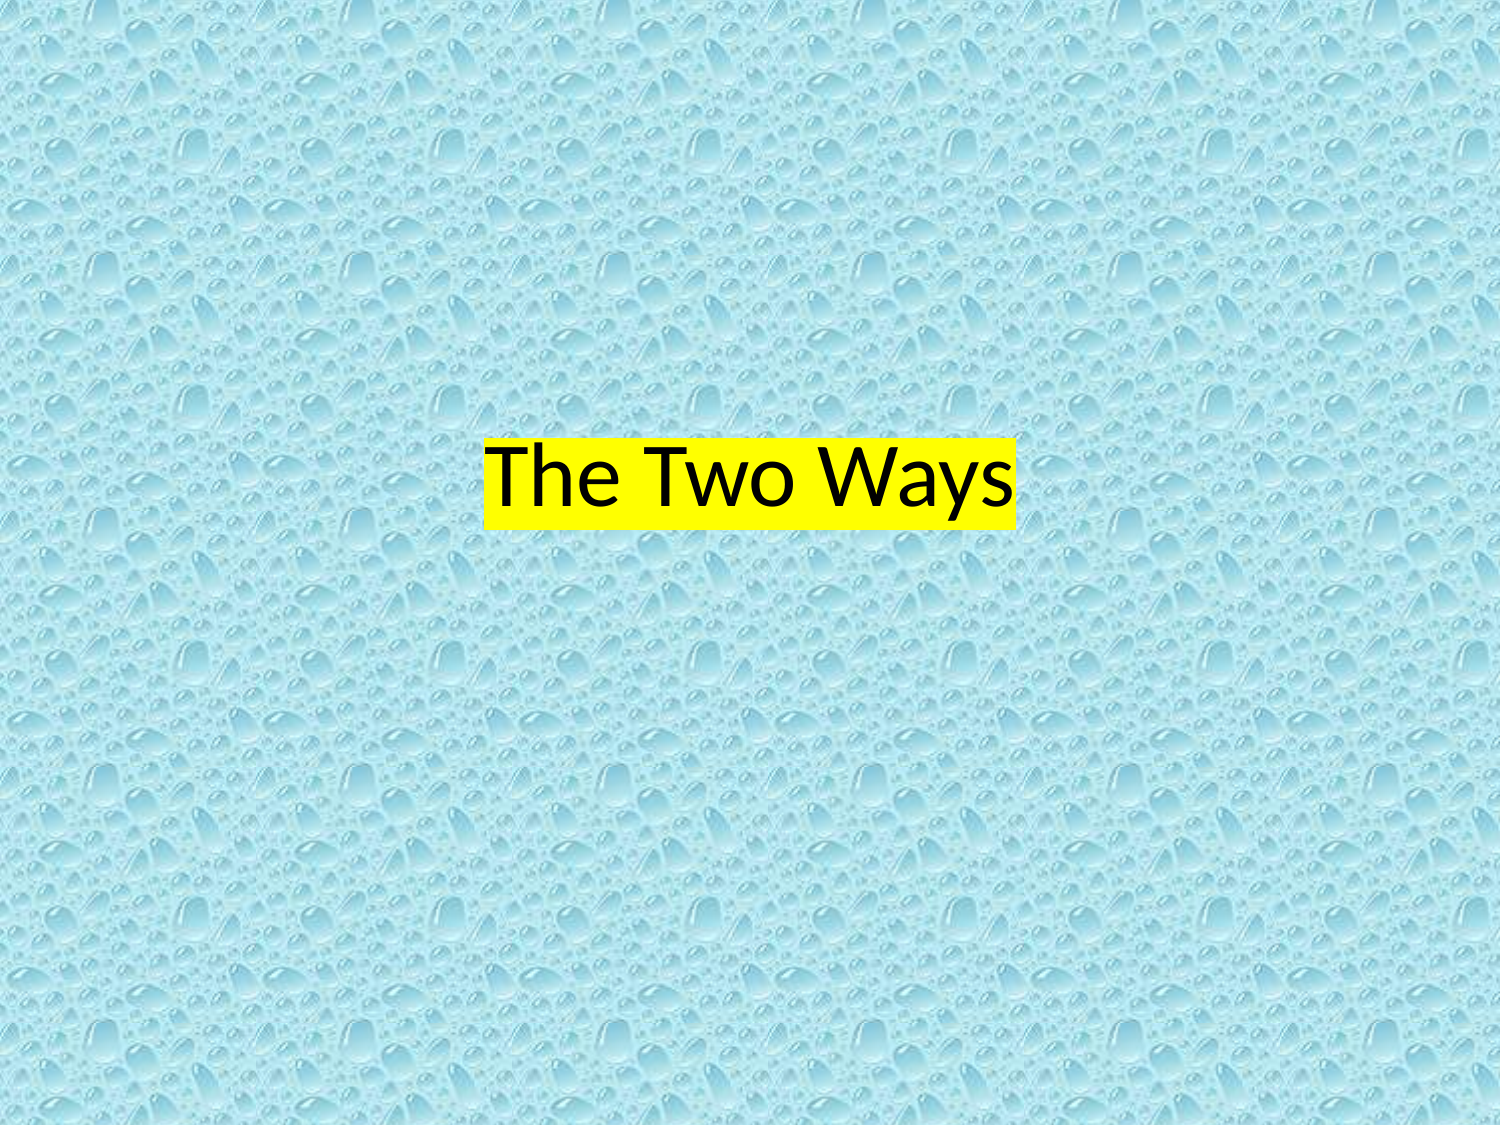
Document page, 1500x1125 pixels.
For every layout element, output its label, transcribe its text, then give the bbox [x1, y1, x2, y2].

picture [0, 0, 1500, 1125]
title The Two Ways [112, 349, 1388, 591]
